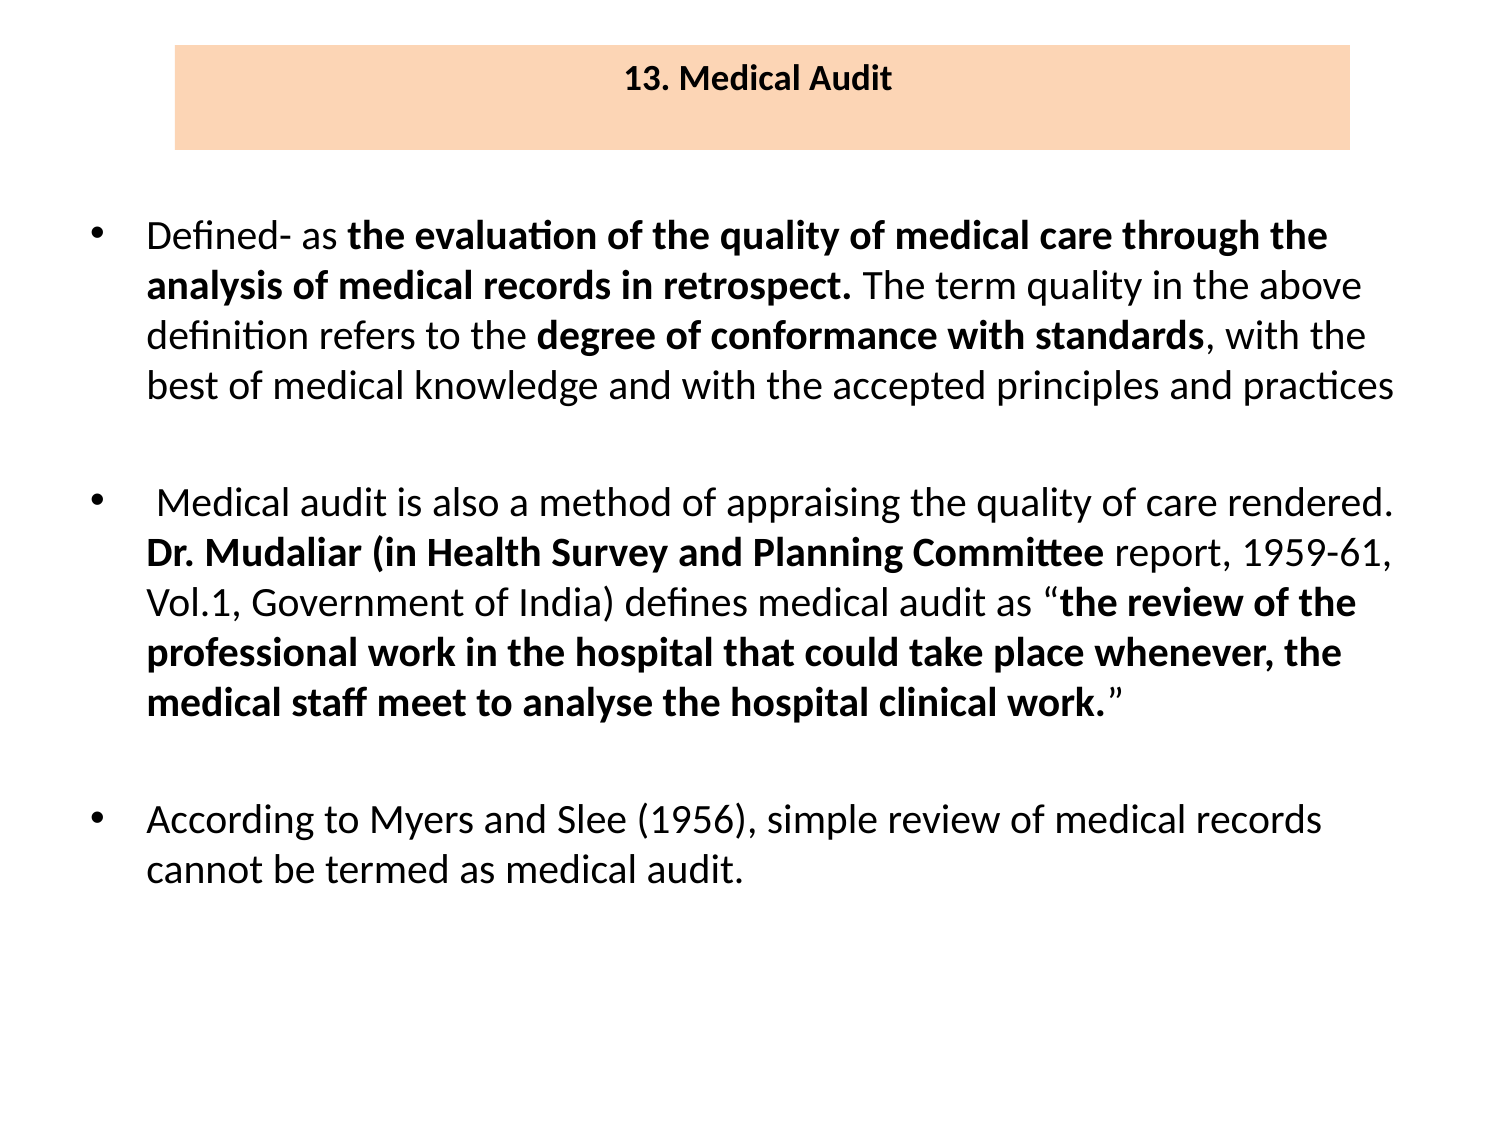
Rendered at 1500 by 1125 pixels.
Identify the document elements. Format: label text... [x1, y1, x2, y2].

title 13. Medical Audit [174, 45, 1350, 150]
list Defined- as the evaluation of the quality of medical care through the analysis of medical records in retrospect. The term quality in the above definition refers to the degree of conformance with standards, with the best of medical knowledge and with the accepted principles and practices Medical audit is also a method of appraising the quality of care rendered. Dr. Mudaliar (in Health Survey and Planning Committee report, 1959-61, Vol.1, Government of India) defines medical audit as “the review of the professional work in the hospital that could take place whenever, the medical staff meet to analyse the hospital clinical work.” According to Myers and Slee (1956), simple review of medical records cannot be termed as medical audit. [75, 200, 1425, 1005]
